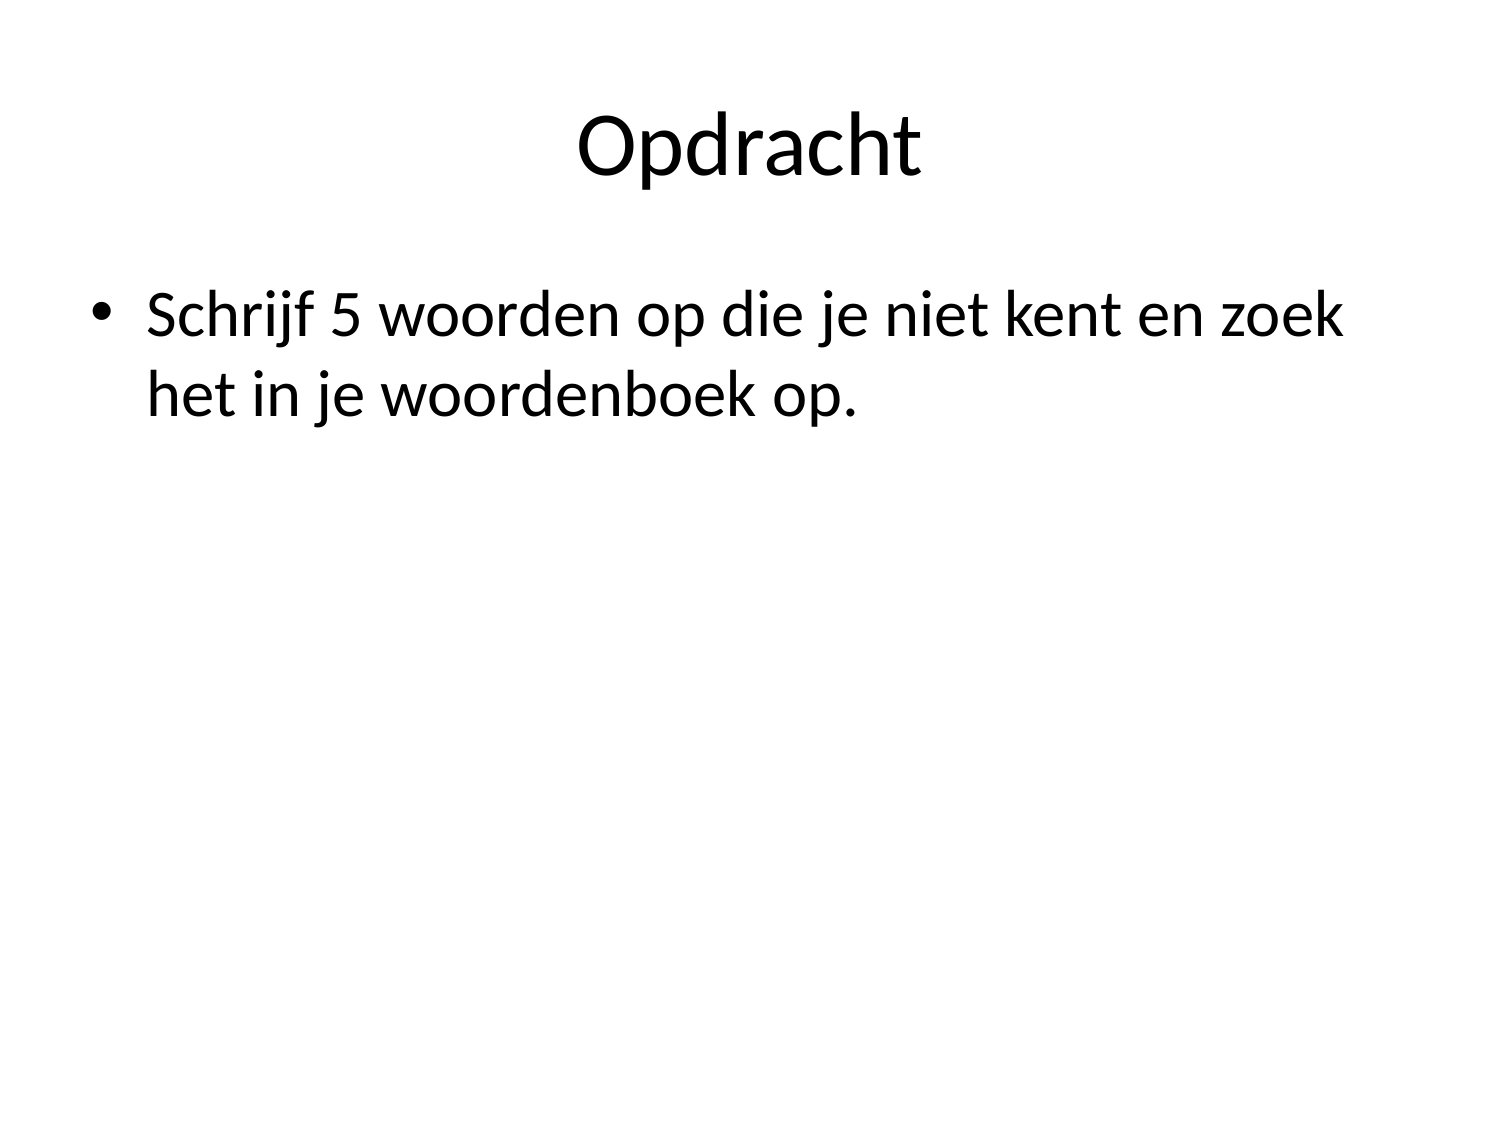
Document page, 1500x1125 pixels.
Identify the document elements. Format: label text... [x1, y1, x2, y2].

list Schrijf 5 woorden op die je niet kent en zoek het in je woordenboek op. [75, 262, 1425, 1005]
title Opdracht [75, 45, 1425, 233]
